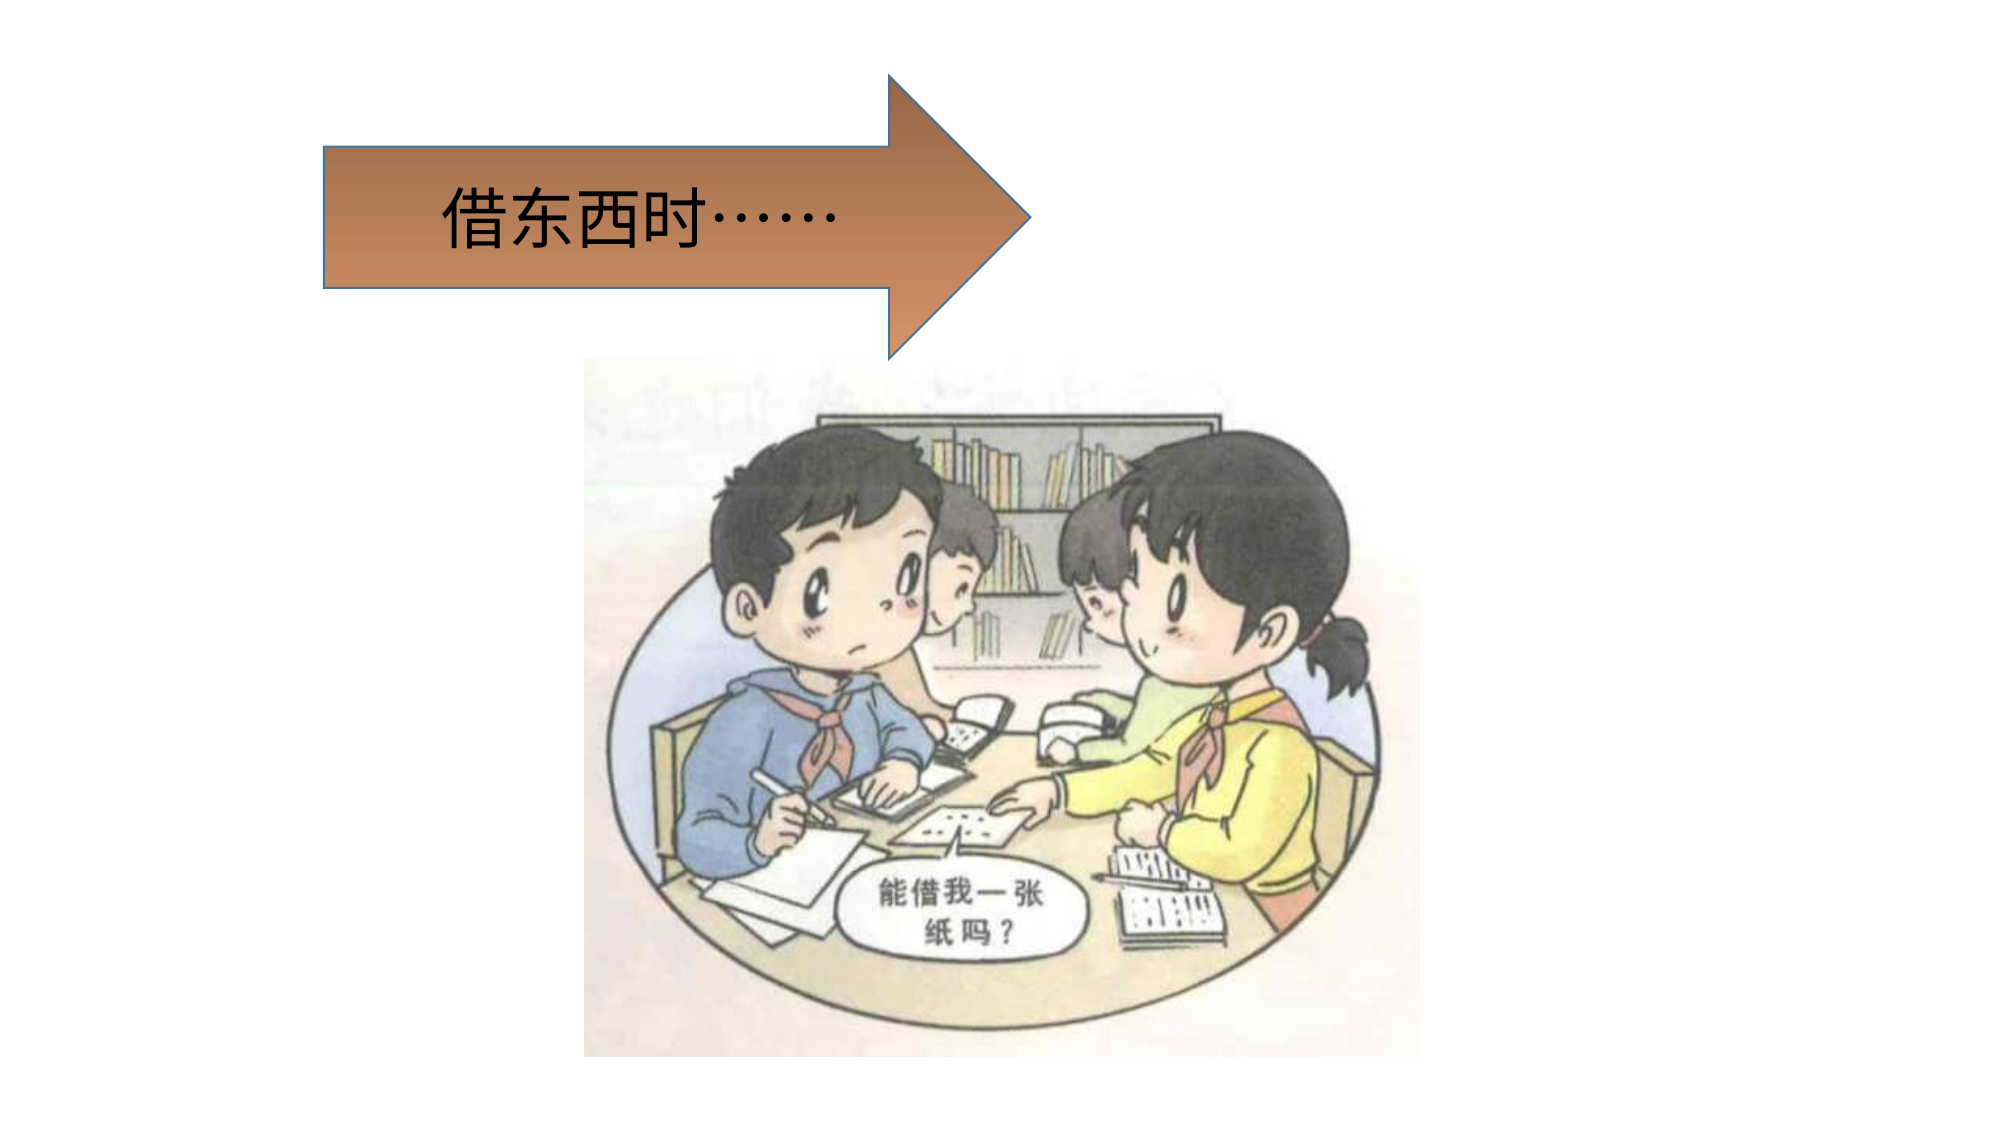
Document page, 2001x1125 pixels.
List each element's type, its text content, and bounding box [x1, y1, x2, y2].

picture [584, 358, 1420, 1057]
text_box 借东西时…… [322, 73, 1032, 358]
